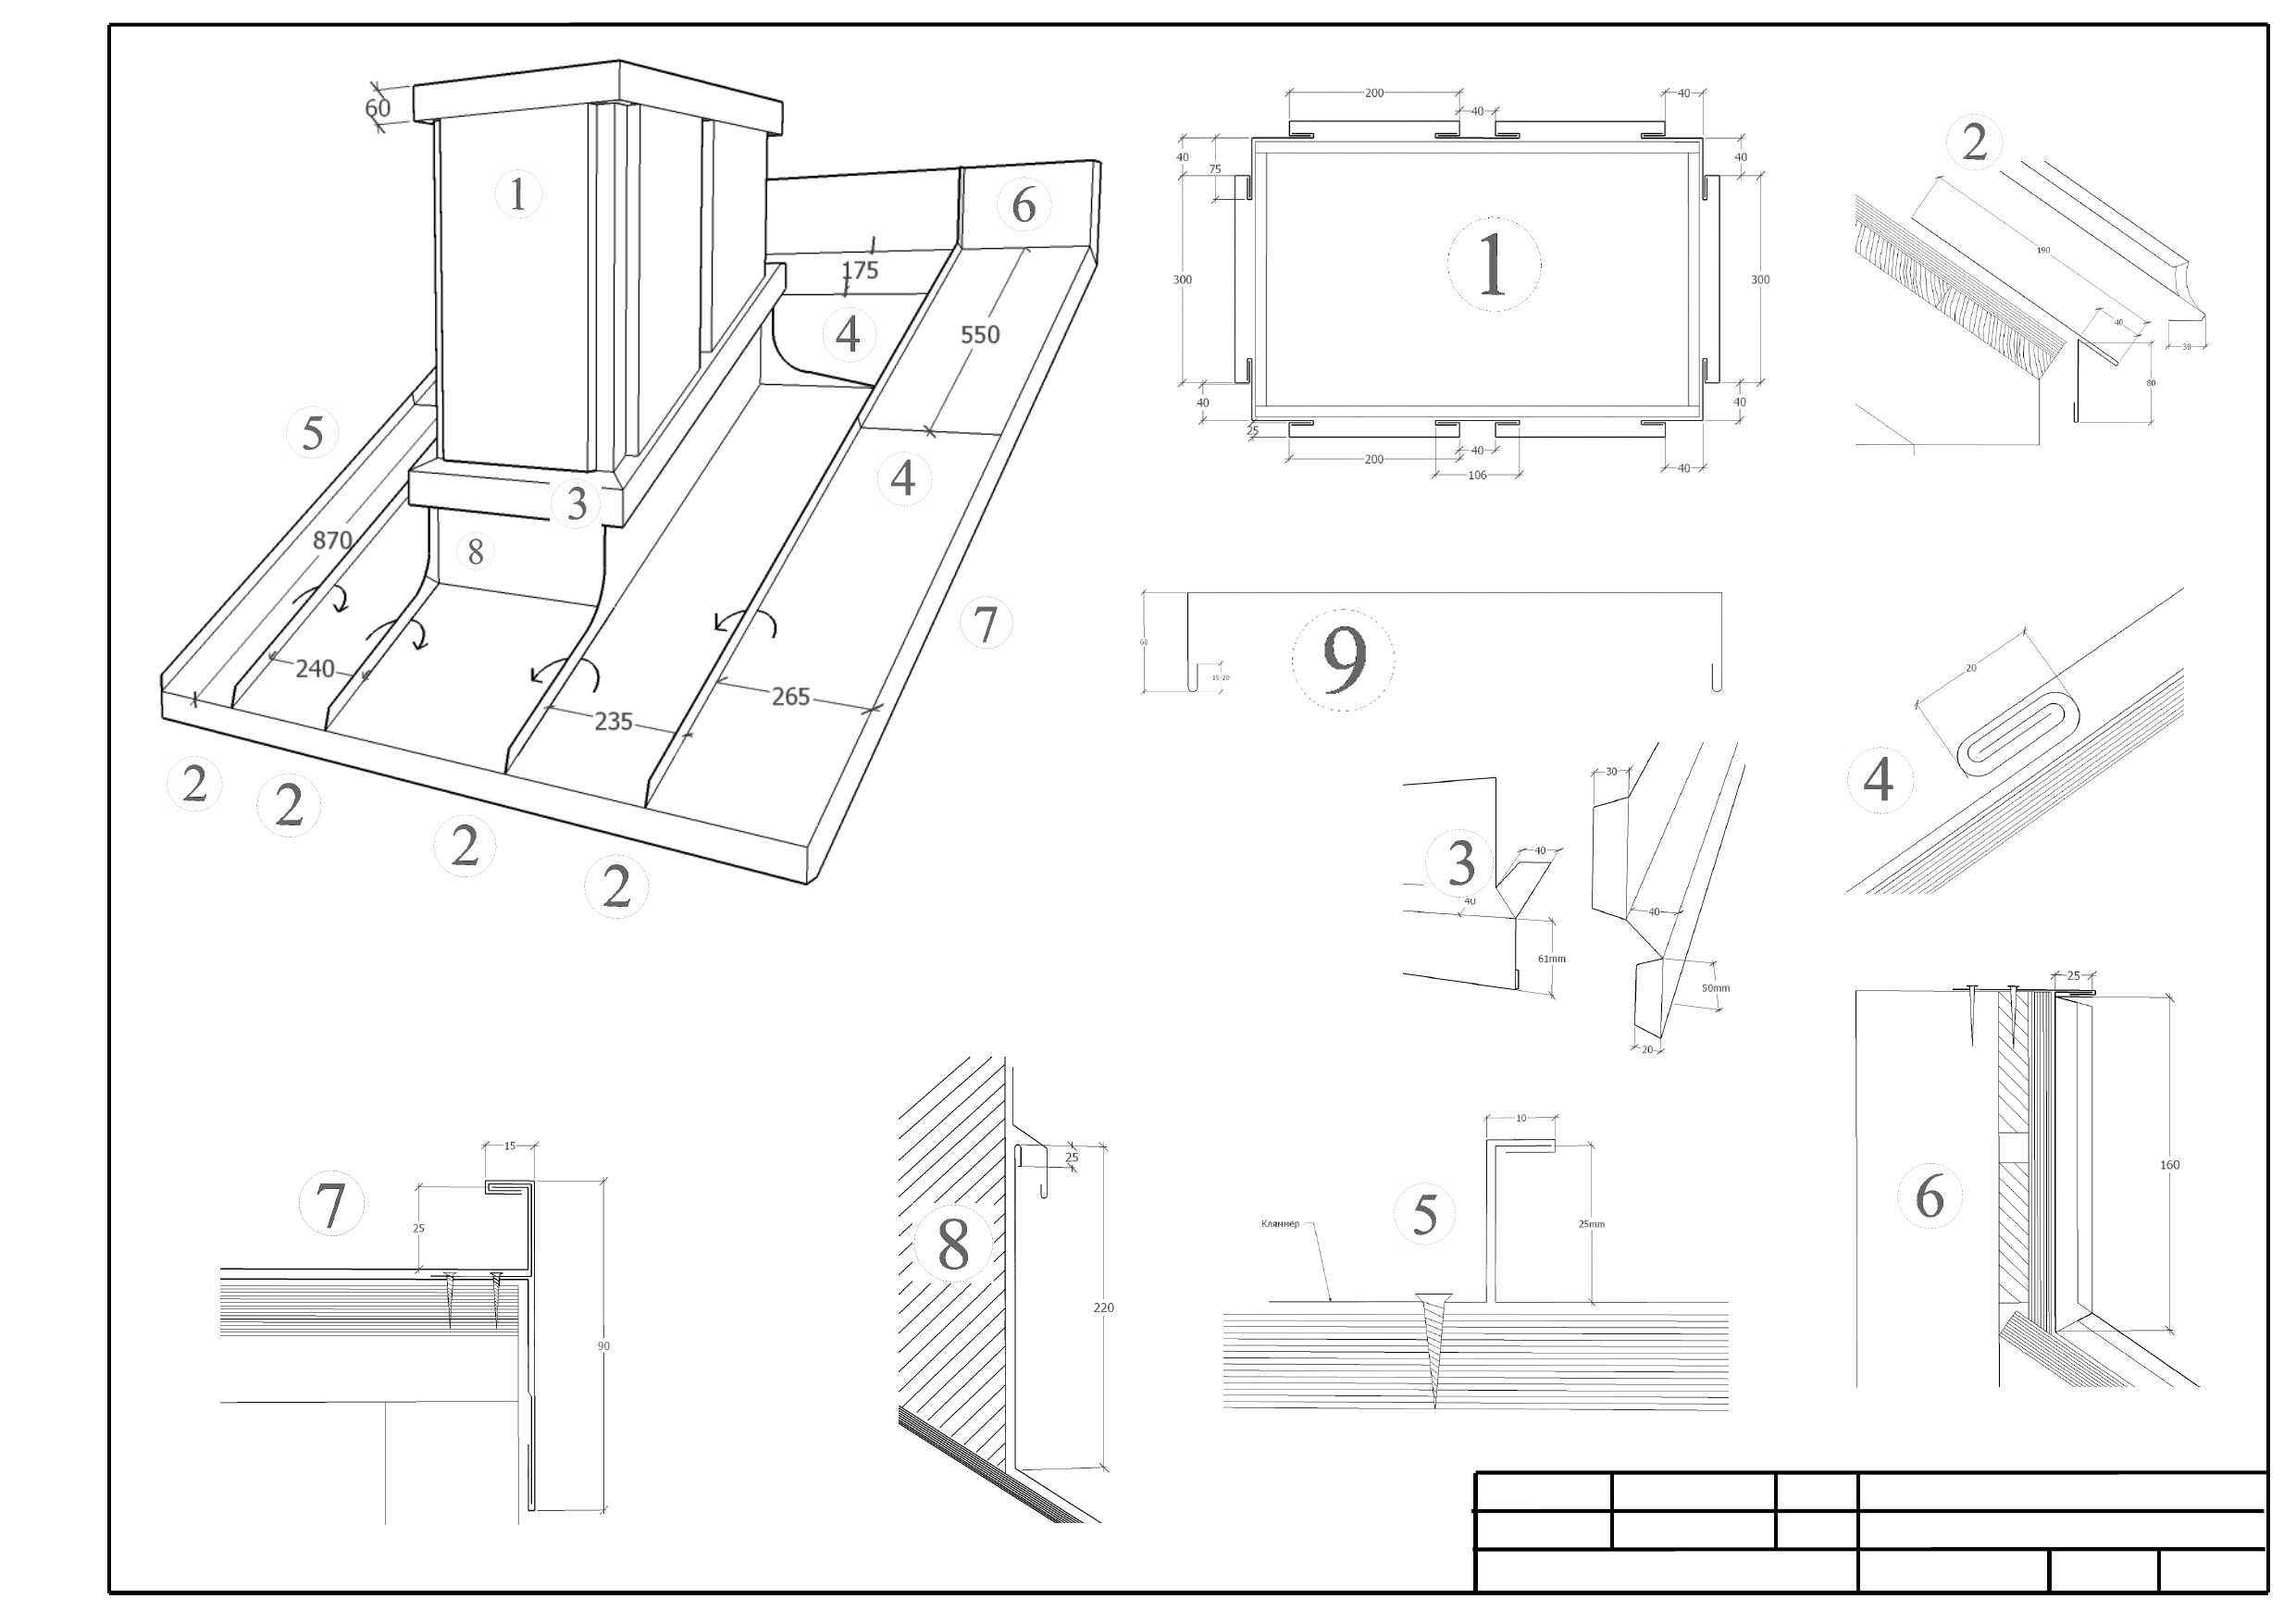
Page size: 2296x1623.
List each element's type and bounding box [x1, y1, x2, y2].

picture [1855, 112, 2216, 456]
picture [1846, 557, 2184, 895]
picture [1403, 742, 1745, 1062]
picture [219, 1124, 633, 1525]
picture [1223, 1102, 1729, 1435]
picture [899, 1057, 1143, 1523]
picture [1167, 81, 1777, 485]
picture [130, 43, 1733, 921]
picture [1813, 957, 2214, 1387]
